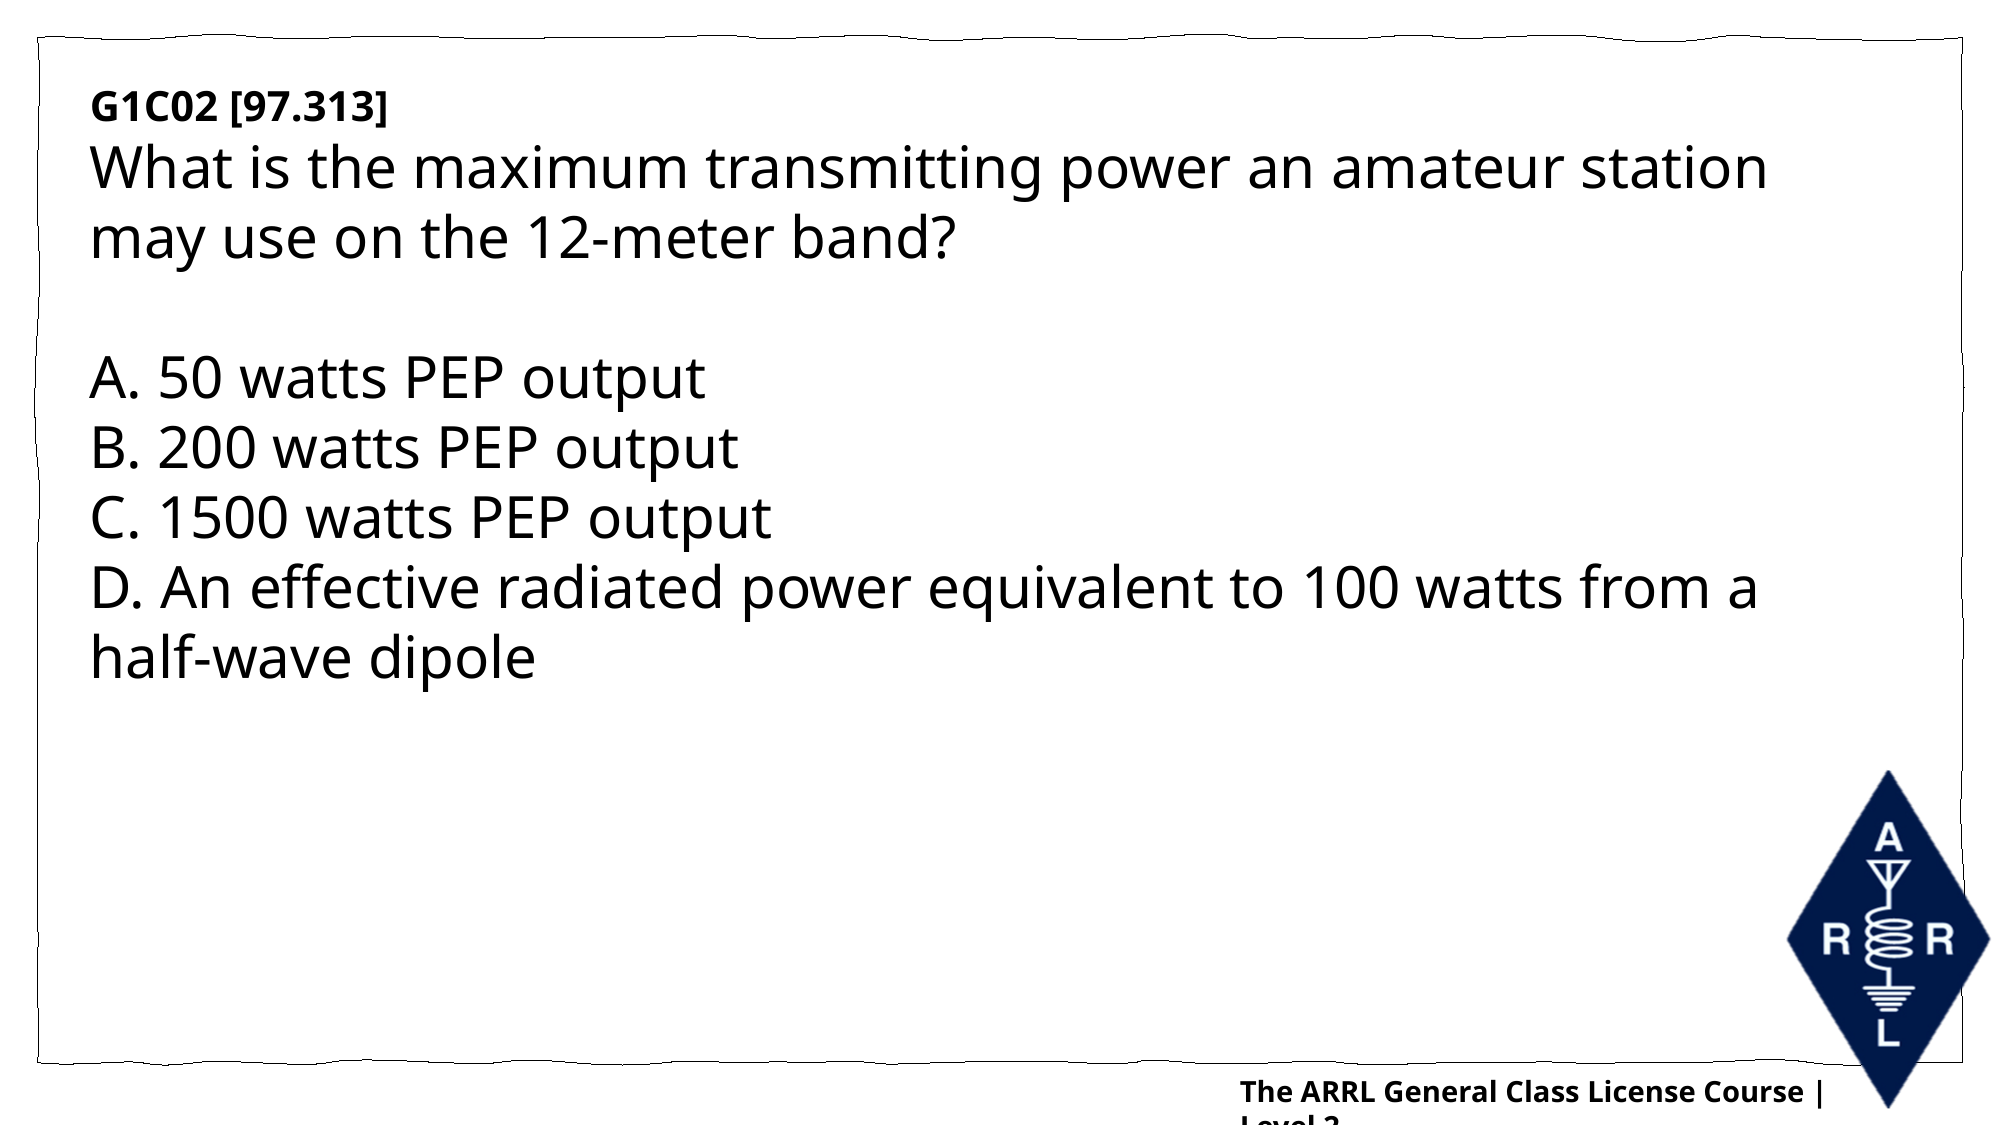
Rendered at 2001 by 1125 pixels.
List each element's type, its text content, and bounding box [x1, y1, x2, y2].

text_box G1C02 [97.313] What is the maximum transmitting power an amateur station may use on the 12-meter band? A. 50 watts PEP output B. 200 watts PEP output C. 1500 watts PEP output D. An effective radiated power equivalent to 100 watts from a half-wave dipole [75, 72, 1850, 698]
picture [1773, 752, 1999, 1125]
